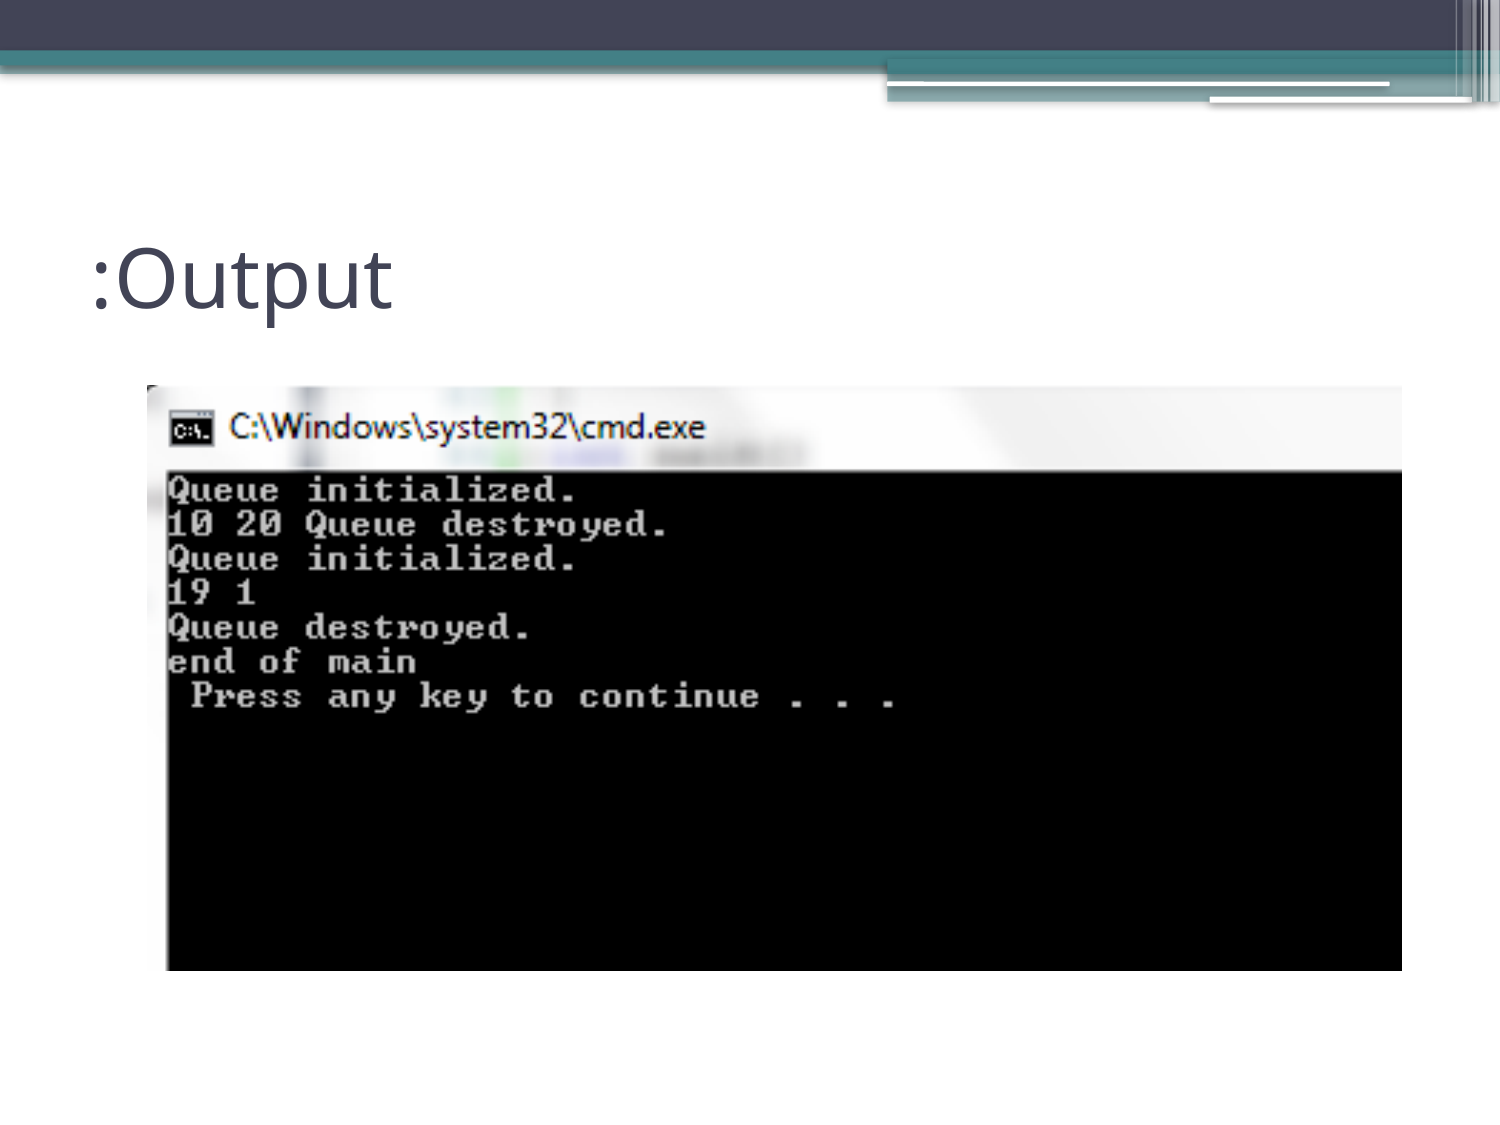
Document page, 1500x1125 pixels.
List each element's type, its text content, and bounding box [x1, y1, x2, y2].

title Output: [75, 187, 1425, 363]
picture [147, 385, 1402, 971]
